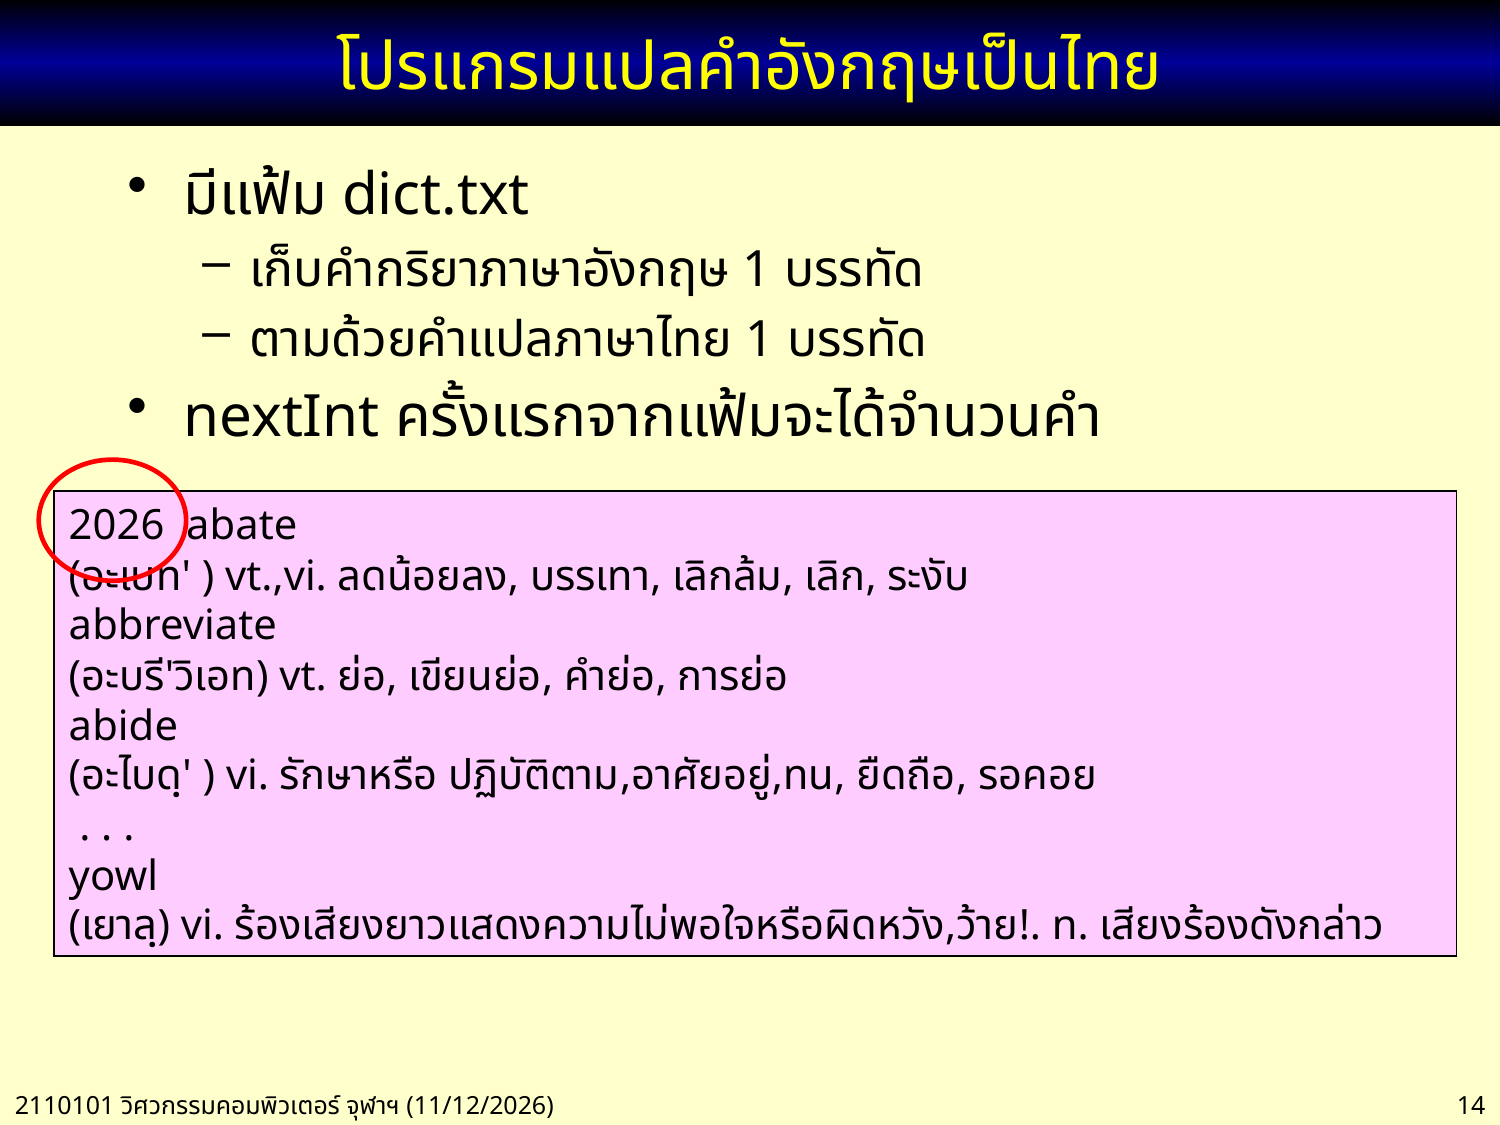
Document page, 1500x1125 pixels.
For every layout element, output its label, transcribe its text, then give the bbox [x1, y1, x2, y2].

title โปรแกรมแปลคำอังกฤษเป็นไทย [0, 0, 1500, 126]
text_box [38, 459, 187, 581]
text_box 2026 abate (อะเบท' ) vt.,vi. ลดน้อยลง, บรรเทา, เลิกล้ม, เลิก, ระงับ abbreviate (อะบรี'วิเอท) vt. ย่อ, เขียนย่อ, คำย่อ, การย่อ abide (อะไบดฺ' ) vi. รักษาหรือ ปฏิบัติตาม,อาศัยอยู่,ทน, ยืดถือ, รอคอย . . . yowl (เยาลฺ) vi. ร้องเสียงยาวแสดงความไม่พอใจหรือผิดหวัง,ว้าย!. n. เสียงร้องดังกล่าว [53, 490, 1457, 956]
list มีแฟ้ม dict.txt เก็บคำกริยาภาษาอังกฤษ 1 บรรทัด ตามด้วยคำแปลภาษาไทย 1 บรรทัด nextInt ครั้งแรกจากแฟ้มจะได้จำนวนคำ [112, 148, 1412, 478]
